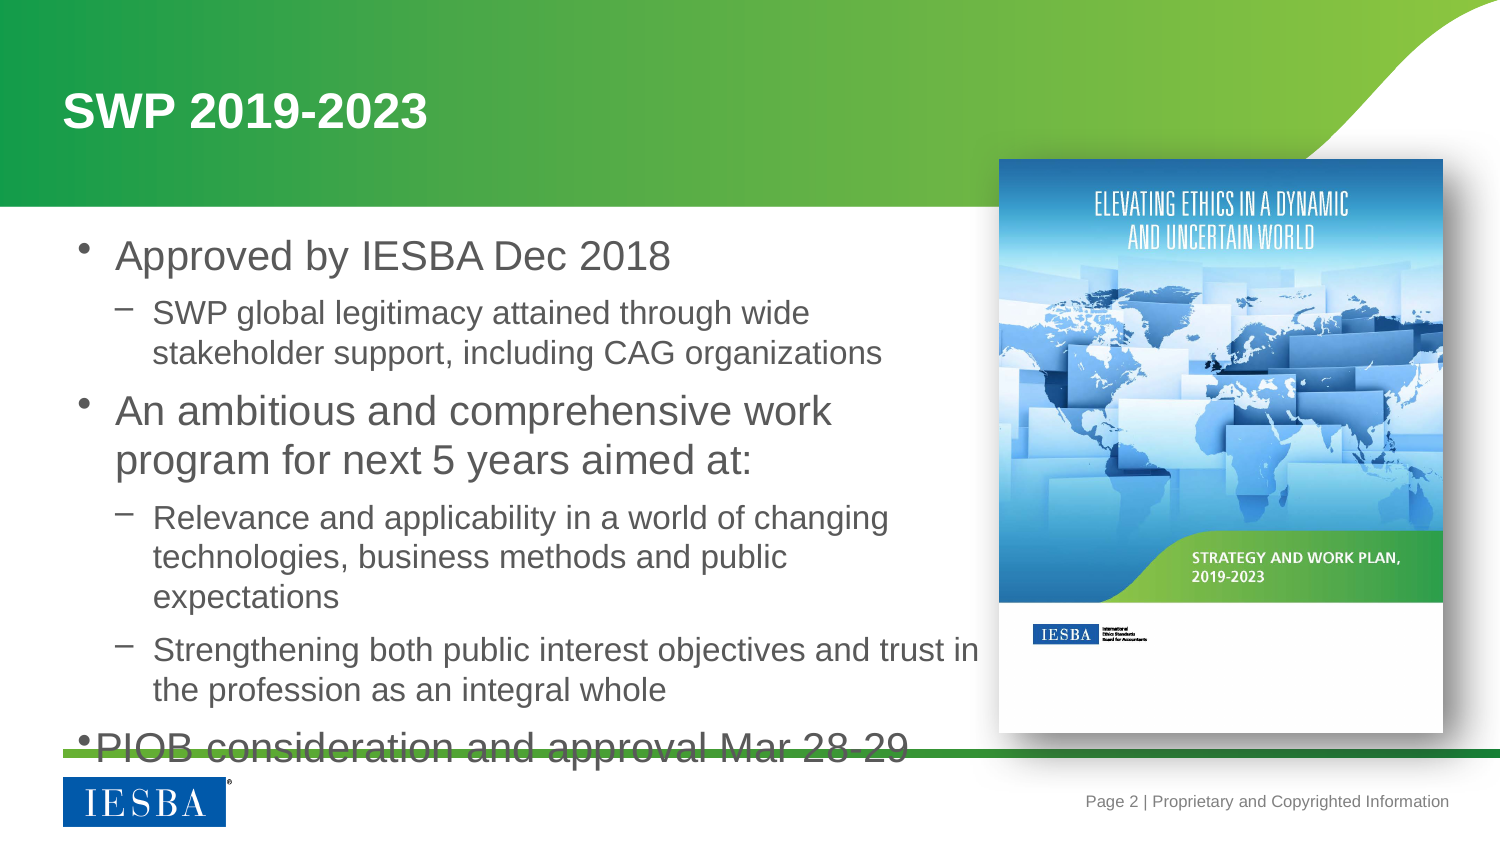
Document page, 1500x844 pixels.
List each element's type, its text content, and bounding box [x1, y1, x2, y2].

picture [0, 0, 1500, 733]
list Approved by IESBA Dec 2018 SWP global legitimacy attained through wide stakeholder support, including CAG organizations An ambitious and comprehensive work program for next 5 years aimed at: Relevance and applicability in a world of changing technologies, business methods and public expectations Strengthening both public interest objectives and trust in the profession as an integral whole PIOB consideration and approval Mar 28-29 [62, 220, 988, 747]
title SWP 2019-2023 [62, 75, 1300, 142]
picture [63, 777, 232, 827]
